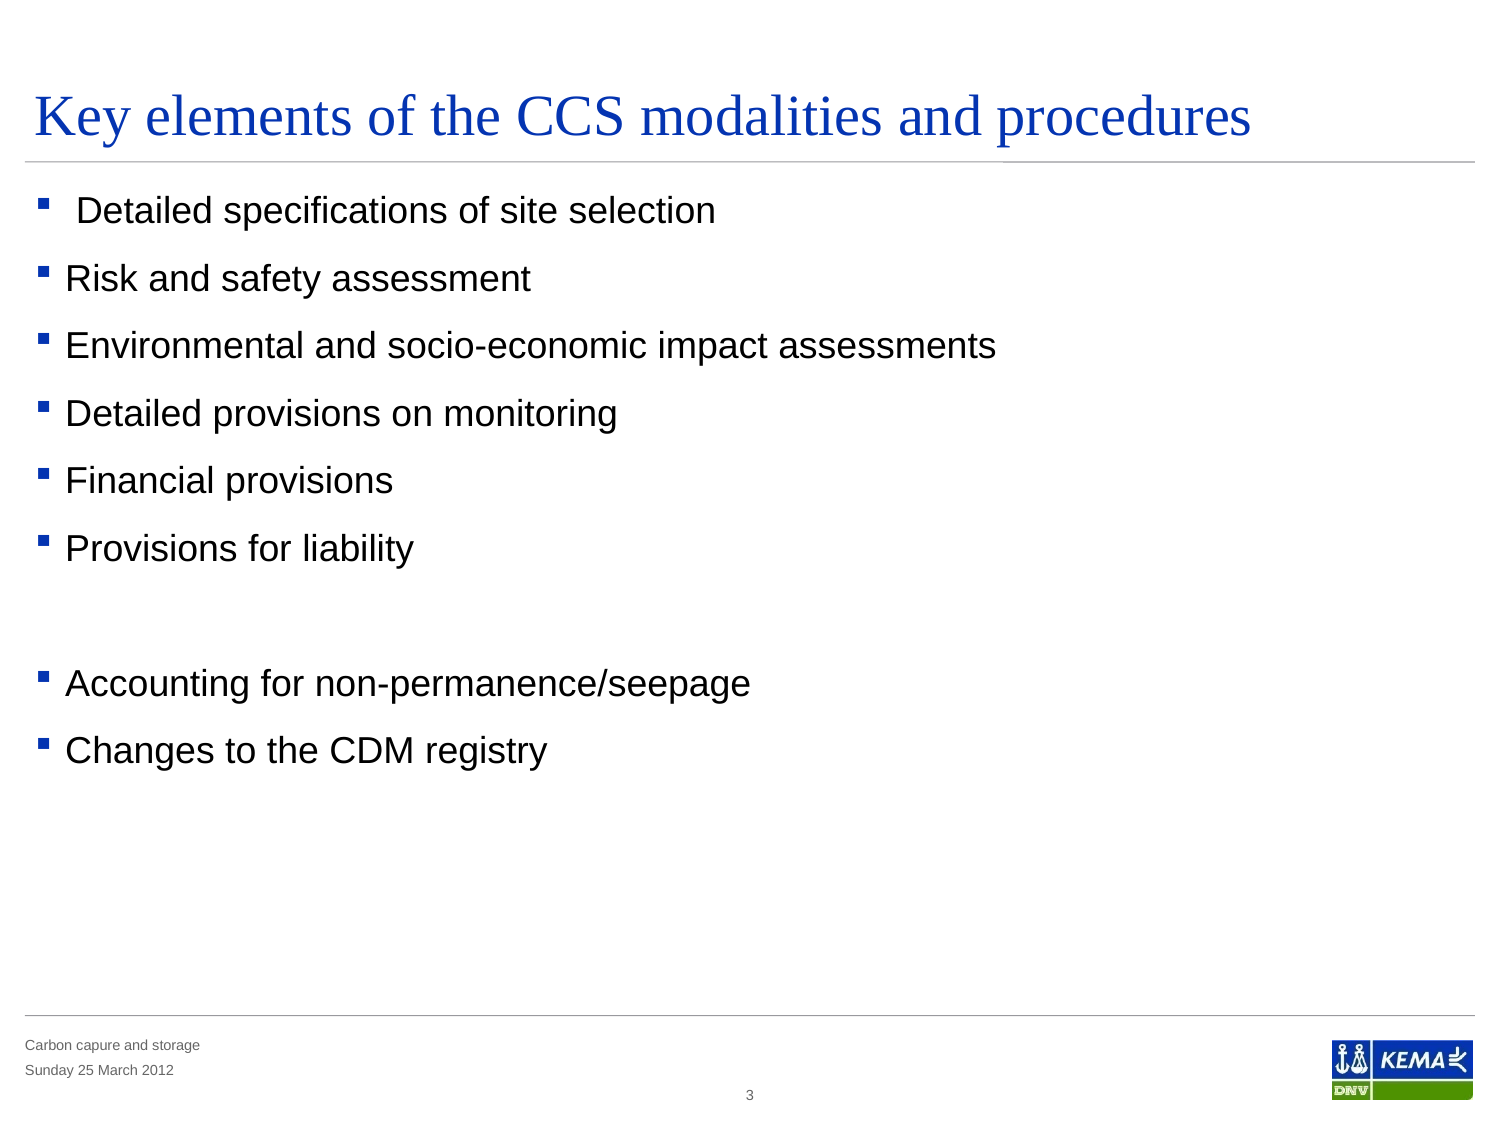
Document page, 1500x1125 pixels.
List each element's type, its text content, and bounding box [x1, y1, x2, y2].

slide_number 3 [720, 1085, 780, 1104]
list Detailed specifications of site selection Risk and safety assessment Environmental and socio-economic impact assessments Detailed provisions on monitoring Financial provisions Provisions for liability Accounting for non-permanence/seepage Changes to the CDM registry [24, 186, 1475, 991]
picture [1332, 1040, 1473, 1100]
title Key elements of the CCS modalities and procedures [24, 23, 1475, 147]
